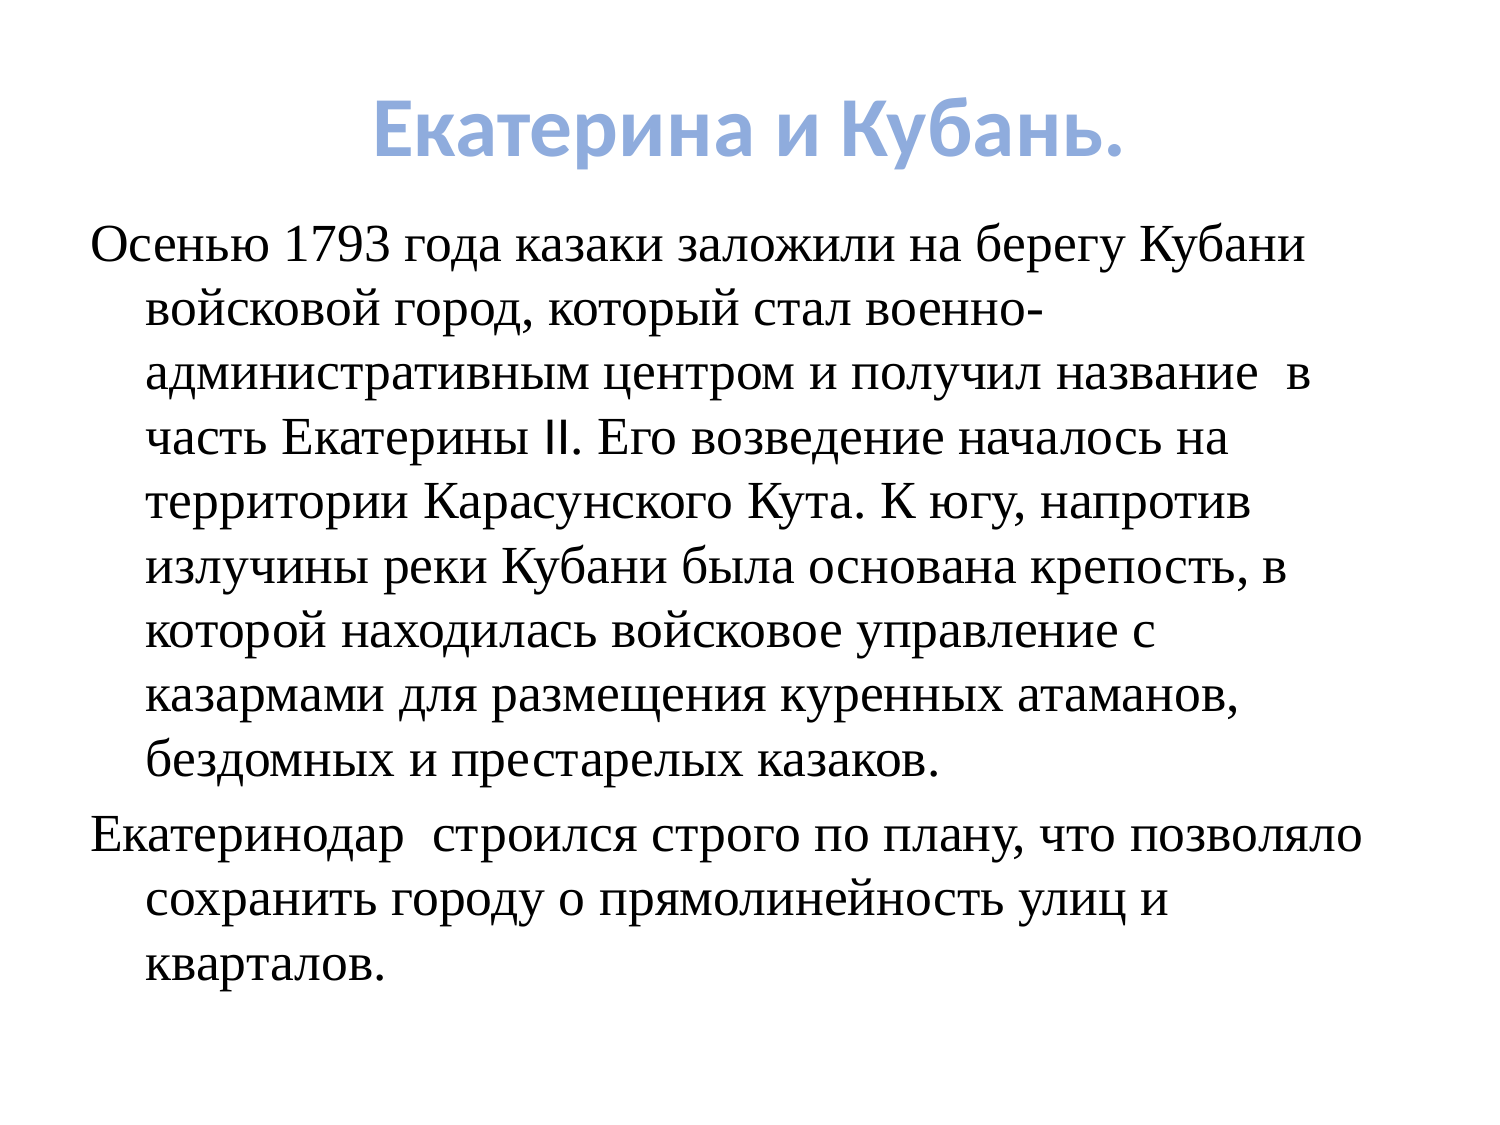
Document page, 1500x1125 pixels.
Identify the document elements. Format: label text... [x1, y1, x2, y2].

list Осенью 1793 года казаки заложили на берегу Кубани войсковой город, который стал военно-административным центром и получил название в часть Екатерины II. Его возведение началось на территории Карасунского Кута. К югу, напротив излучины реки Кубани была основана крепость, в которой находилась войсковое управление с казармами для размещения куренных атаманов, бездомных и престарелых казаков. Екатеринодар строился строго по плану, что позволяло сохранить городу о прямолинейность улиц и кварталов. [75, 200, 1425, 1000]
title Екатерина и Кубань. [75, 44, 1425, 199]
